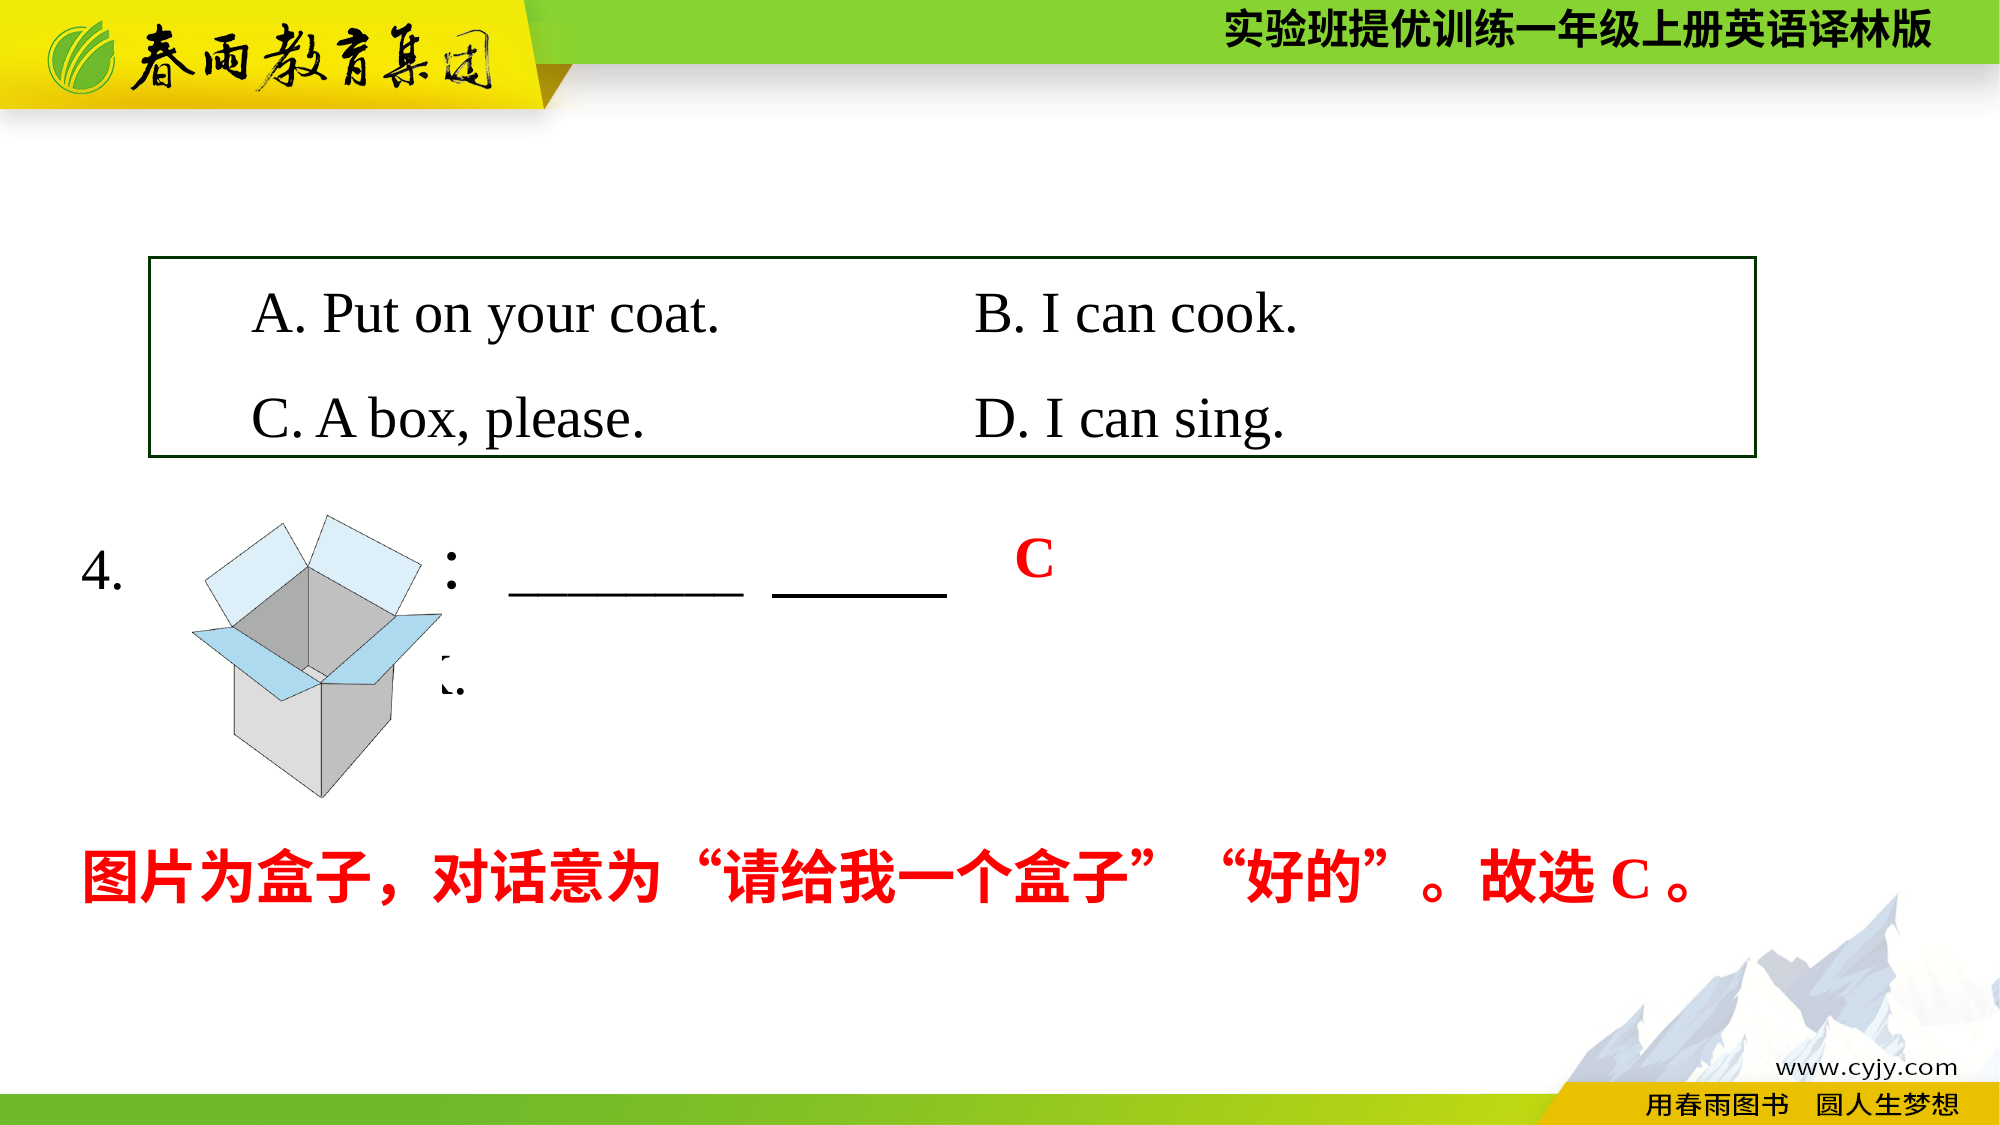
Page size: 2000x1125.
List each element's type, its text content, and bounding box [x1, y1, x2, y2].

text_box A. Put on your coat. B. I can cook. C. A box, please. D. I can sing. [59, 231, 1944, 457]
text_box 图片为盒子，对话意为“请给我一个盒子”“好的”。故选C。 [66, 797, 1951, 918]
list 4. A：________ B： OK. [66, 488, 1951, 716]
text_box [149, 257, 1756, 457]
picture [0, 0, 2000, 1125]
text_box C [999, 512, 1071, 597]
